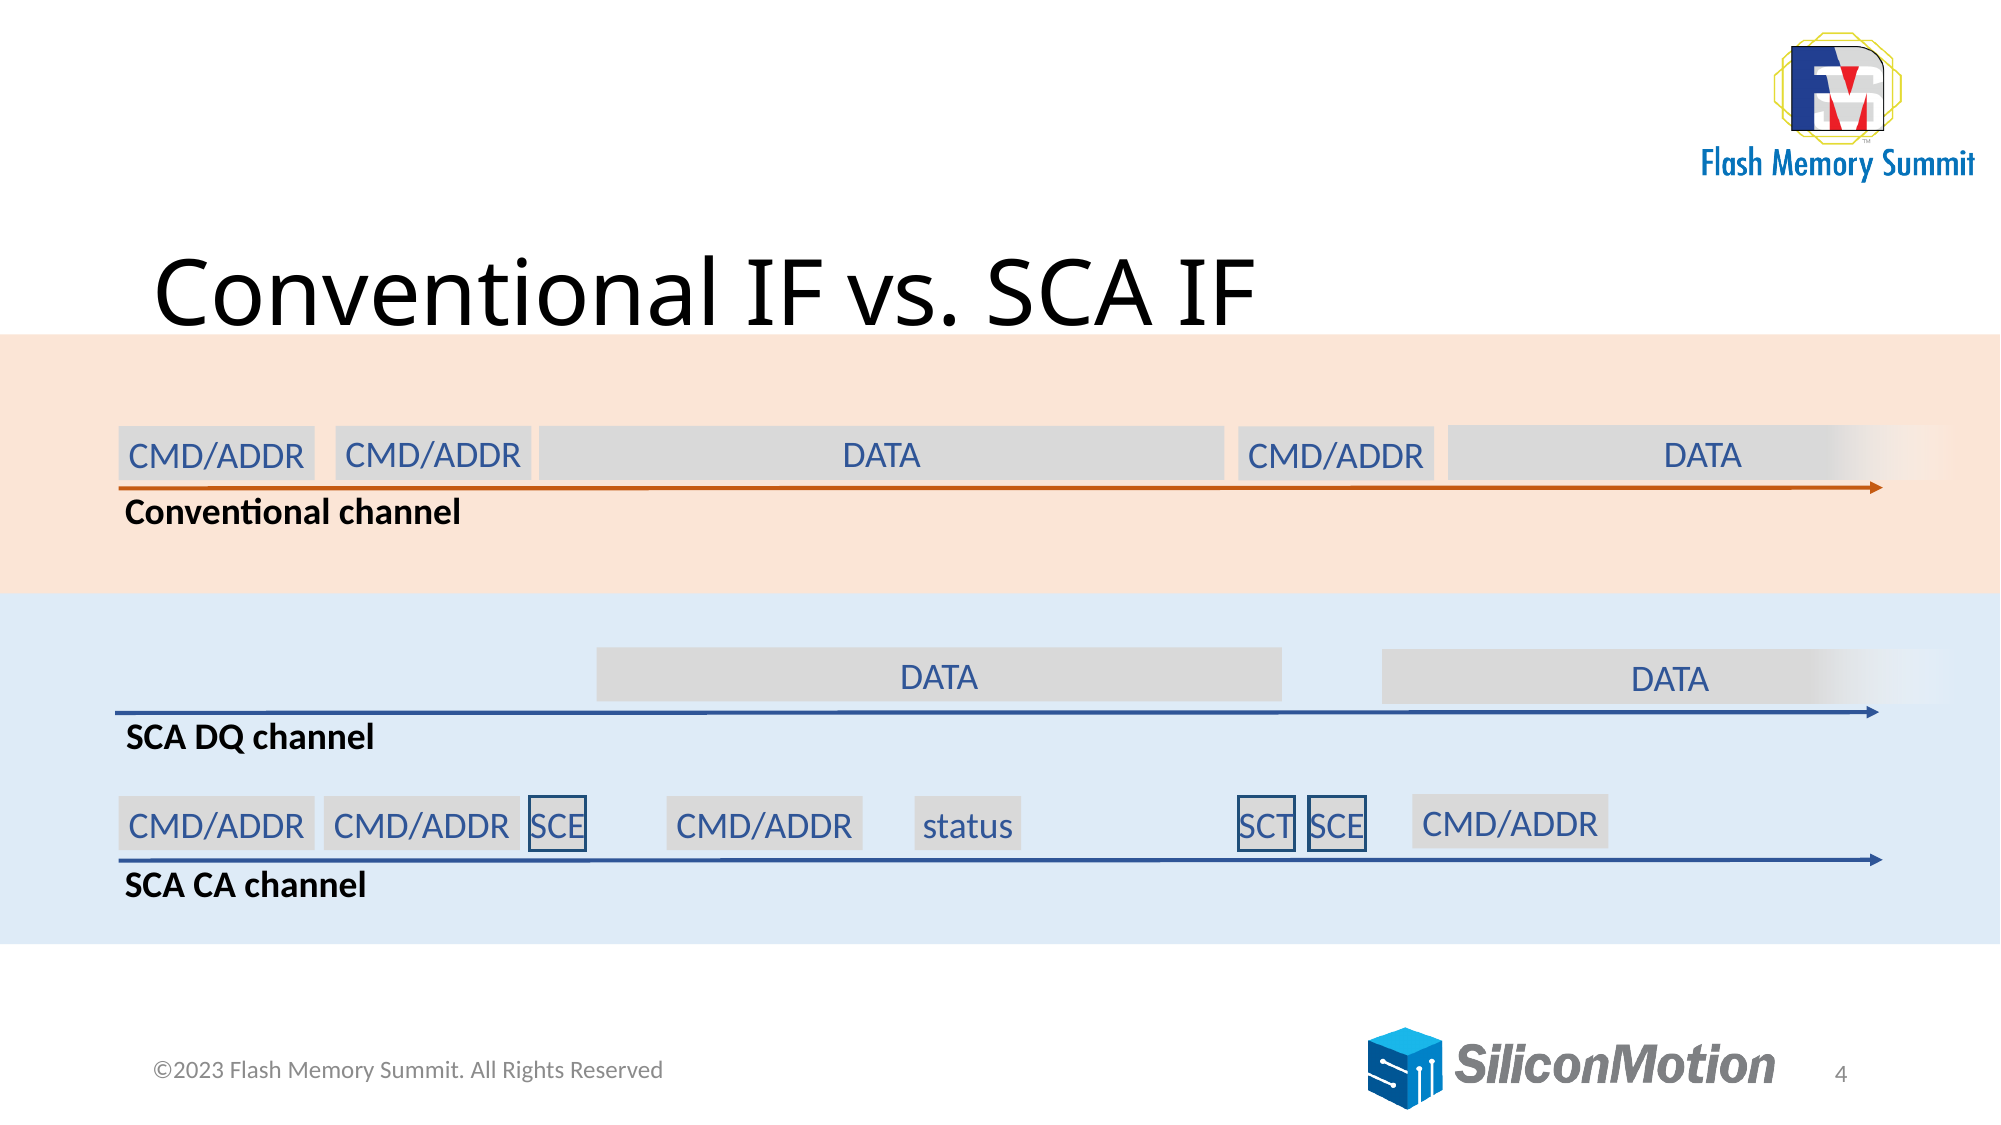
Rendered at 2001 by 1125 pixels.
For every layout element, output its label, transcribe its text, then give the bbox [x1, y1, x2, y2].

slide_number 4 [1412, 1042, 1863, 1103]
text_box [0, 592, 2000, 945]
picture [1702, 32, 1975, 183]
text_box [109, 647, 1958, 766]
picture [1410, 1103, 1775, 1110]
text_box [108, 794, 1883, 913]
picture [1368, 1027, 1775, 1110]
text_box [108, 425, 1958, 540]
text_box [0, 333, 2000, 592]
title Conventional IF vs. SCA IF [137, 187, 1863, 333]
slide_number ©2023 Flash Memory Summit. All Rights Reserved [137, 1034, 731, 1103]
